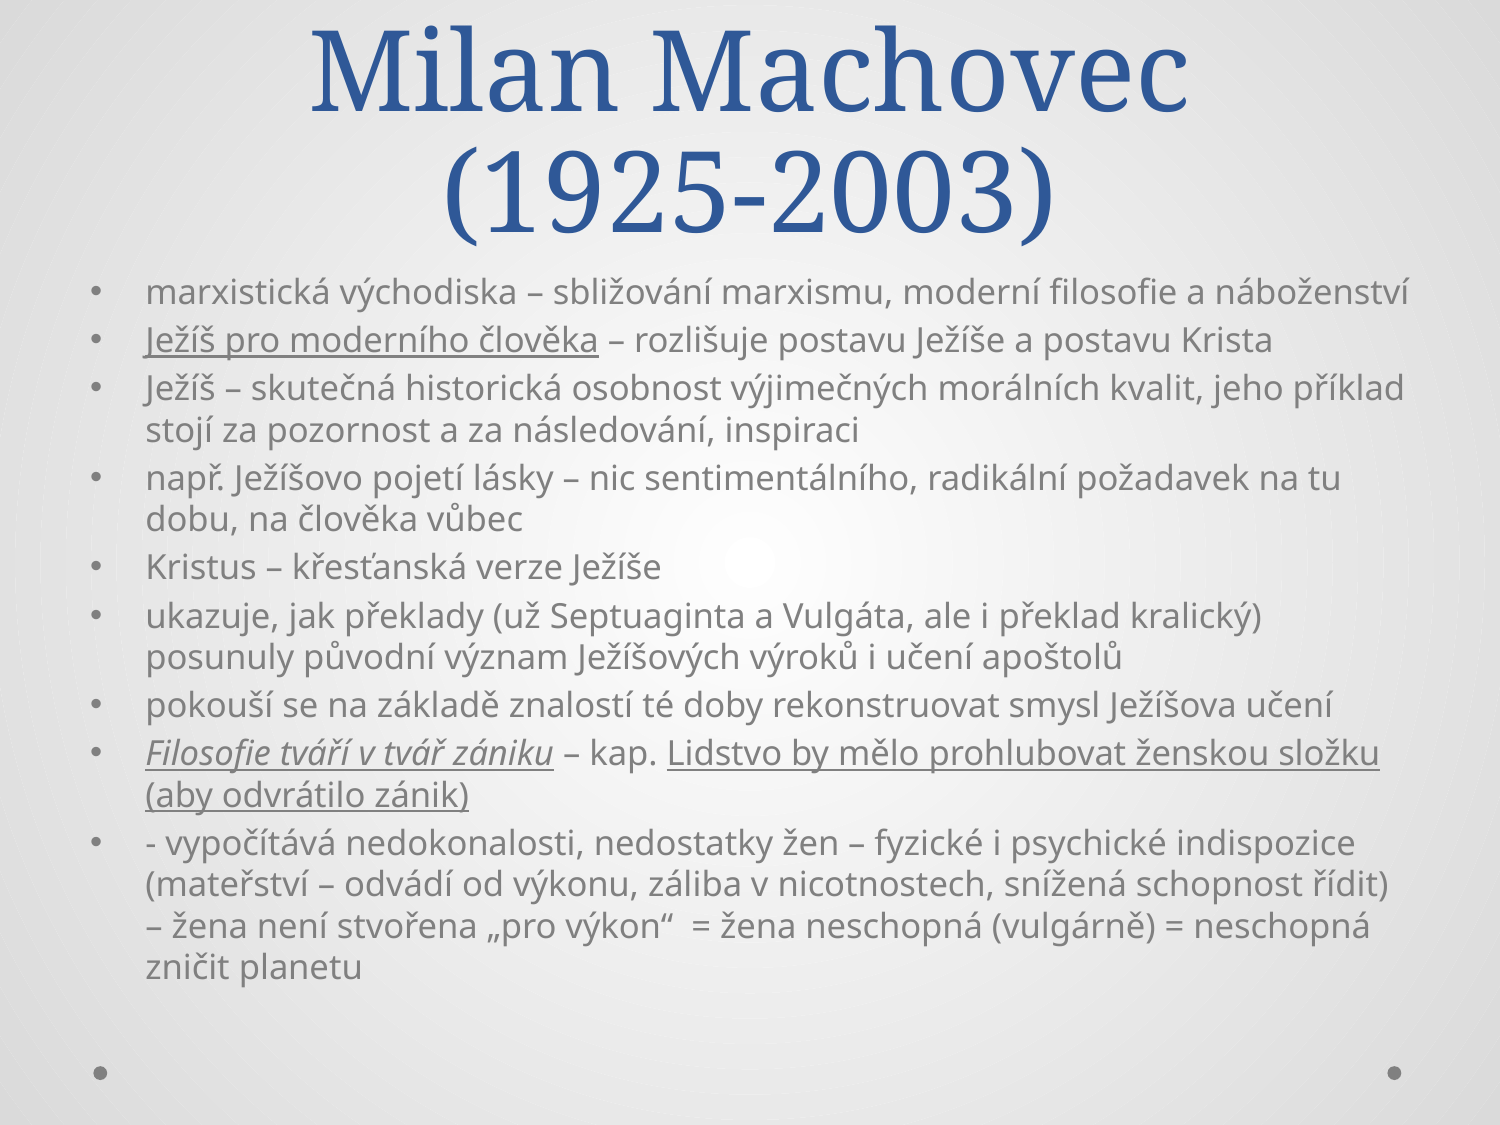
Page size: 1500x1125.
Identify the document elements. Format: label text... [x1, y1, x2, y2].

list marxistická východiska – sbližování marxismu, moderní filosofie a náboženství Ježíš pro moderního člověka – rozlišuje postavu Ježíše a postavu Krista Ježíš – skutečná historická osobnost výjimečných morálních kvalit, jeho příklad stojí za pozornost a za následování, inspiraci např. Ježíšovo pojetí lásky – nic sentimentálního, radikální požadavek na tu dobu, na člověka vůbec Kristus – křesťanská verze Ježíše ukazuje, jak překlady (už Septuaginta a Vulgáta, ale i překlad kralický) posunuly původní význam Ježíšových výroků i učení apoštolů pokouší se na základě znalostí té doby rekonstruovat smysl Ježíšova učení Filosofie tváří v tvář zániku – kap. Lidstvo by mělo prohlubovat ženskou složku (aby odvrátilo zánik) - vypočítává nedokonalosti, nedostatky žen – fyzické i psychické indispozice (mateřství – odvádí od výkonu, záliba v nicotnostech, snížená schopnost řídit) – žena není stvořena „pro výkon“ = žena neschopná (vulgárně) = neschopná zničit planetu [75, 262, 1425, 1005]
title Milan Machovec (1925-2003) [75, 0, 1425, 262]
